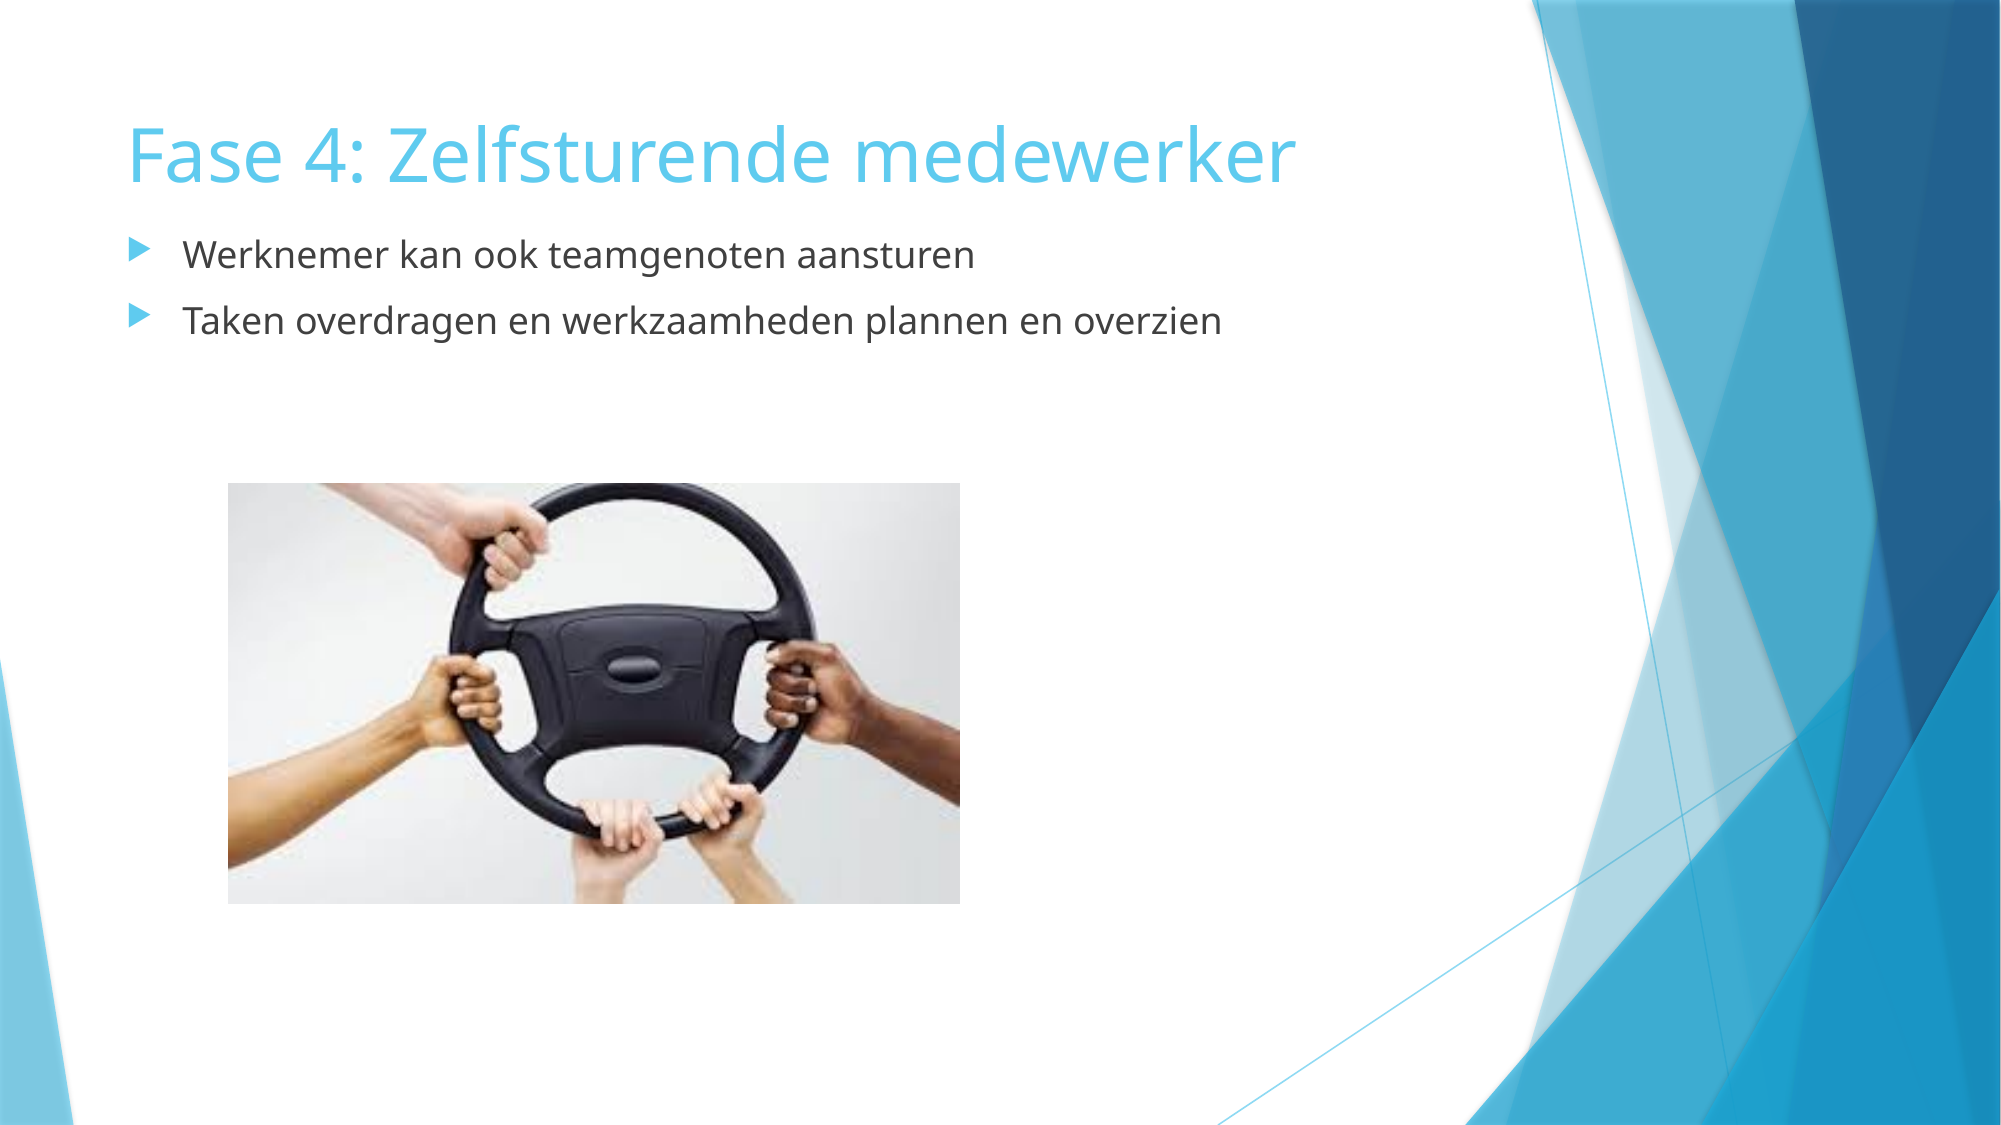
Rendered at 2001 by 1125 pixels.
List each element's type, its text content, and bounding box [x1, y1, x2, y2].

picture [228, 482, 961, 904]
list Werknemer kan ook teamgenoten aansturen Taken overdragen en werkzaamheden plannen en overzien [111, 223, 1522, 861]
title Fase 4: Zelfsturende medewerker [111, 99, 1522, 223]
